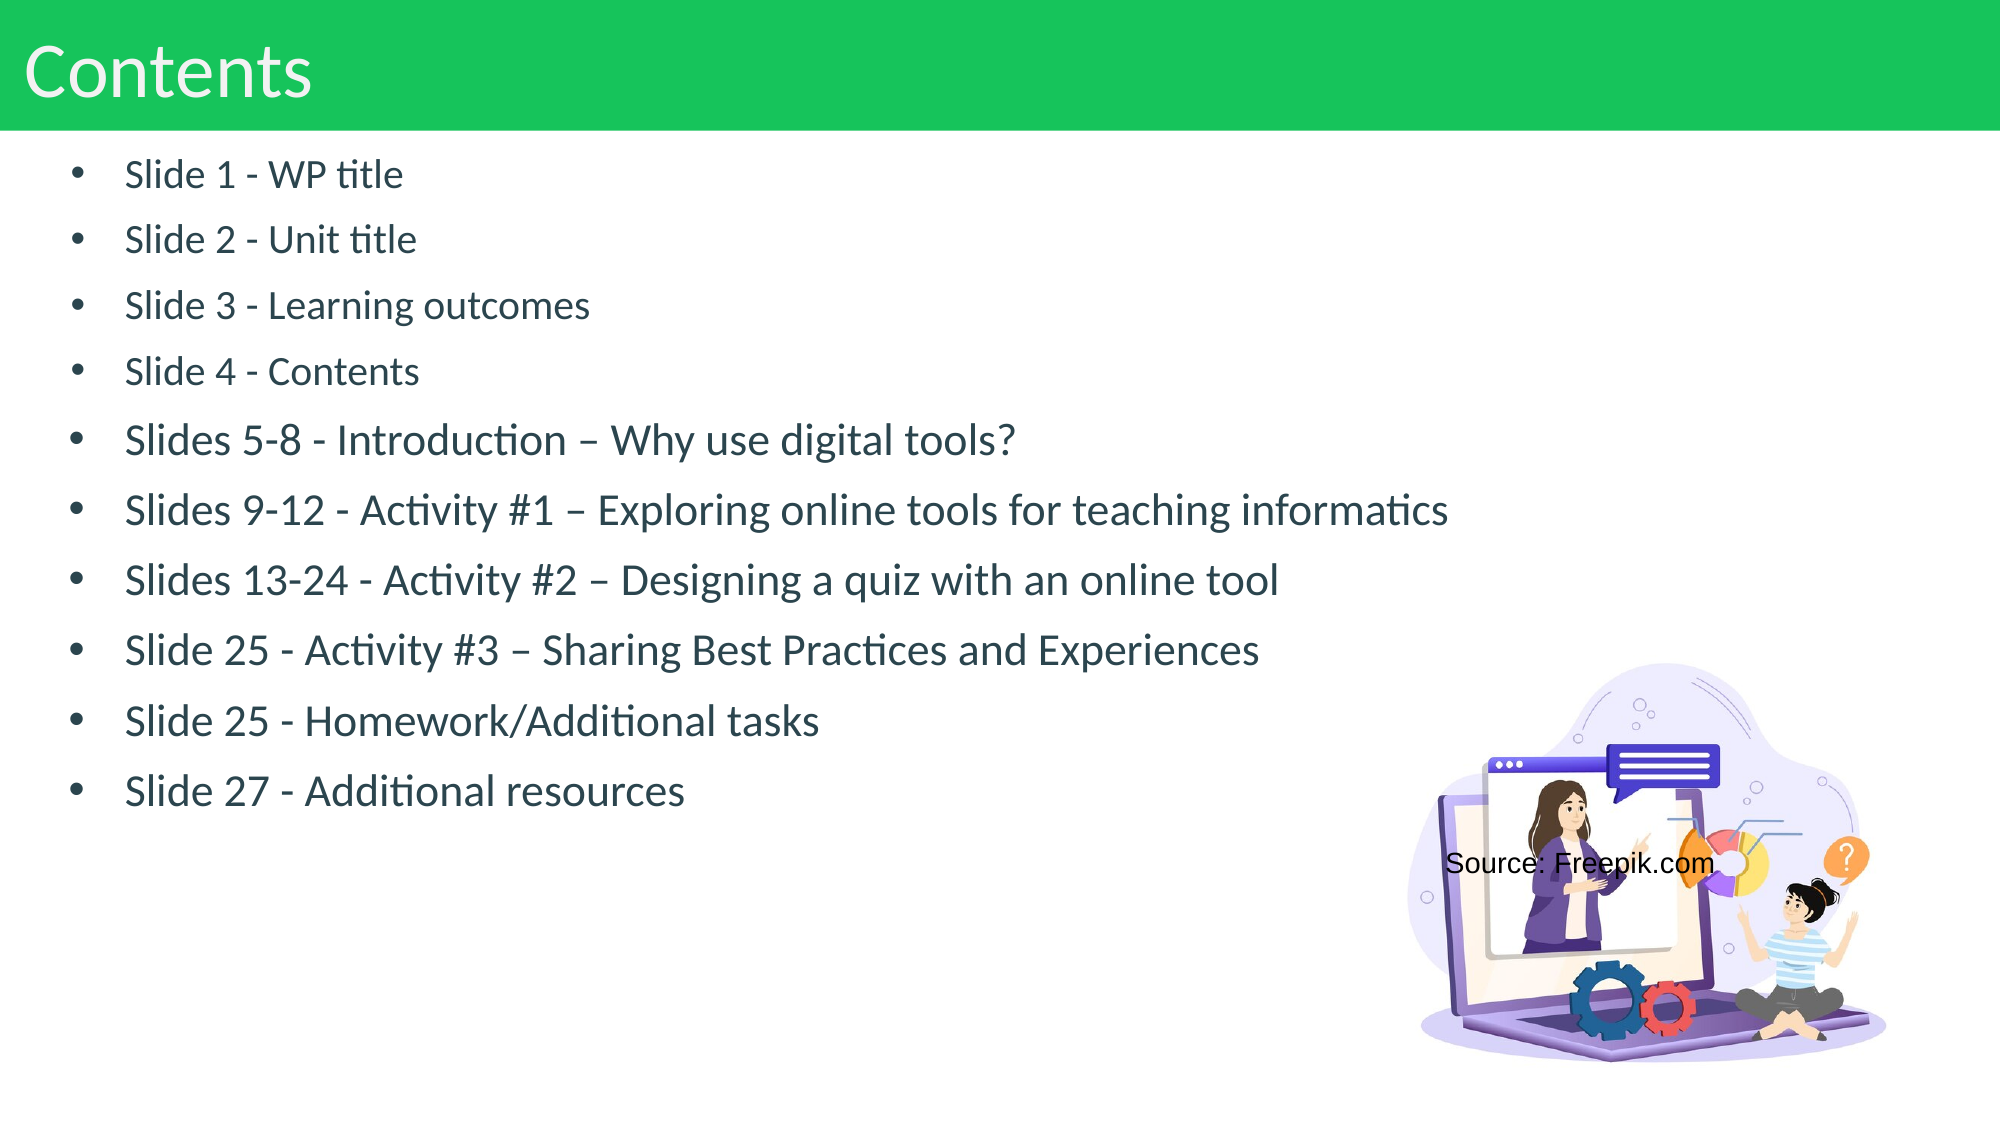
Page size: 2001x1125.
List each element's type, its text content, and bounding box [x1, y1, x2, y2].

picture [1365, 581, 1928, 1125]
title Contents [16, 13, 1976, 131]
list Slide 1 - WP title Slide 2 - Unit title Slide 3 - Learning outcomes Slide 4 - Contents Slides 5-8 - Introduction – Why use digital tools? Slides 9-12 - Activity #1 – Exploring online tools for teaching informatics Slides 13-24 - Activity #2 – Designing a quiz with an online tool Slide 25 - Activity #3 – Sharing Best Practices and Experiences Slide 25 - Homework/Additional tasks Slide 27 - Additional resources [16, 144, 1976, 1108]
